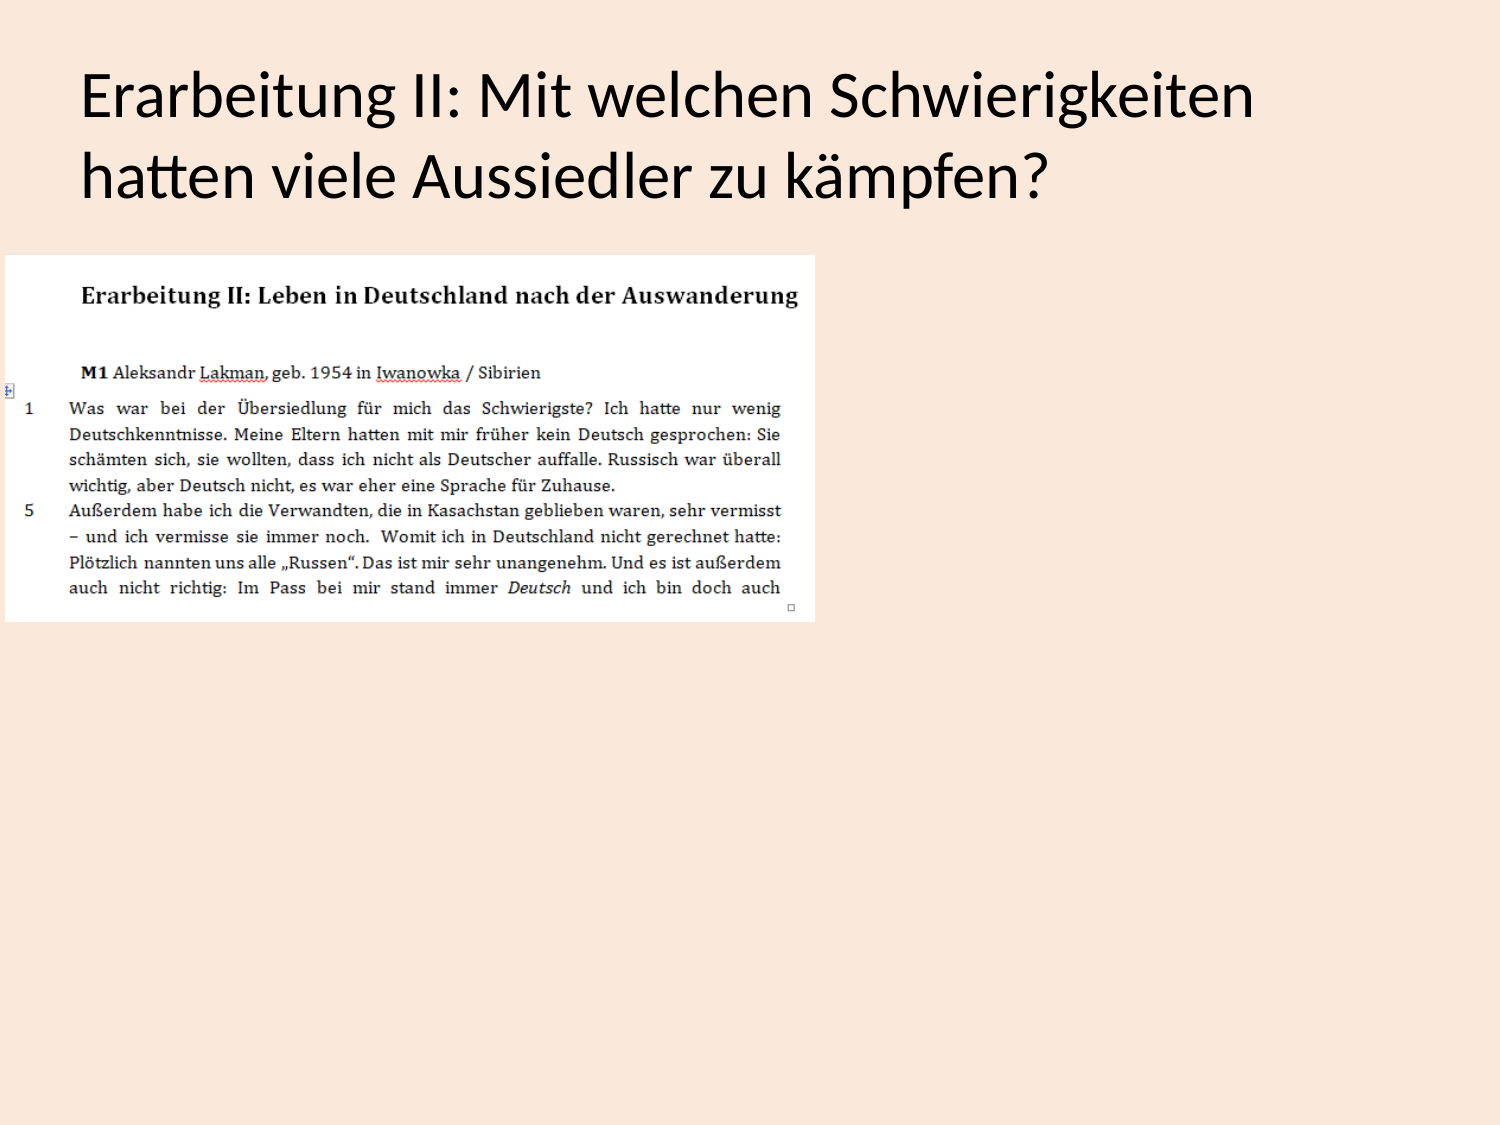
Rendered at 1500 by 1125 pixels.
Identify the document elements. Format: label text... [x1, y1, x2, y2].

title Erarbeitung II: Mit welchen Schwierigkeiten hatten viele Aussiedler zu kämpfen? [64, 30, 1415, 232]
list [4, 255, 815, 622]
